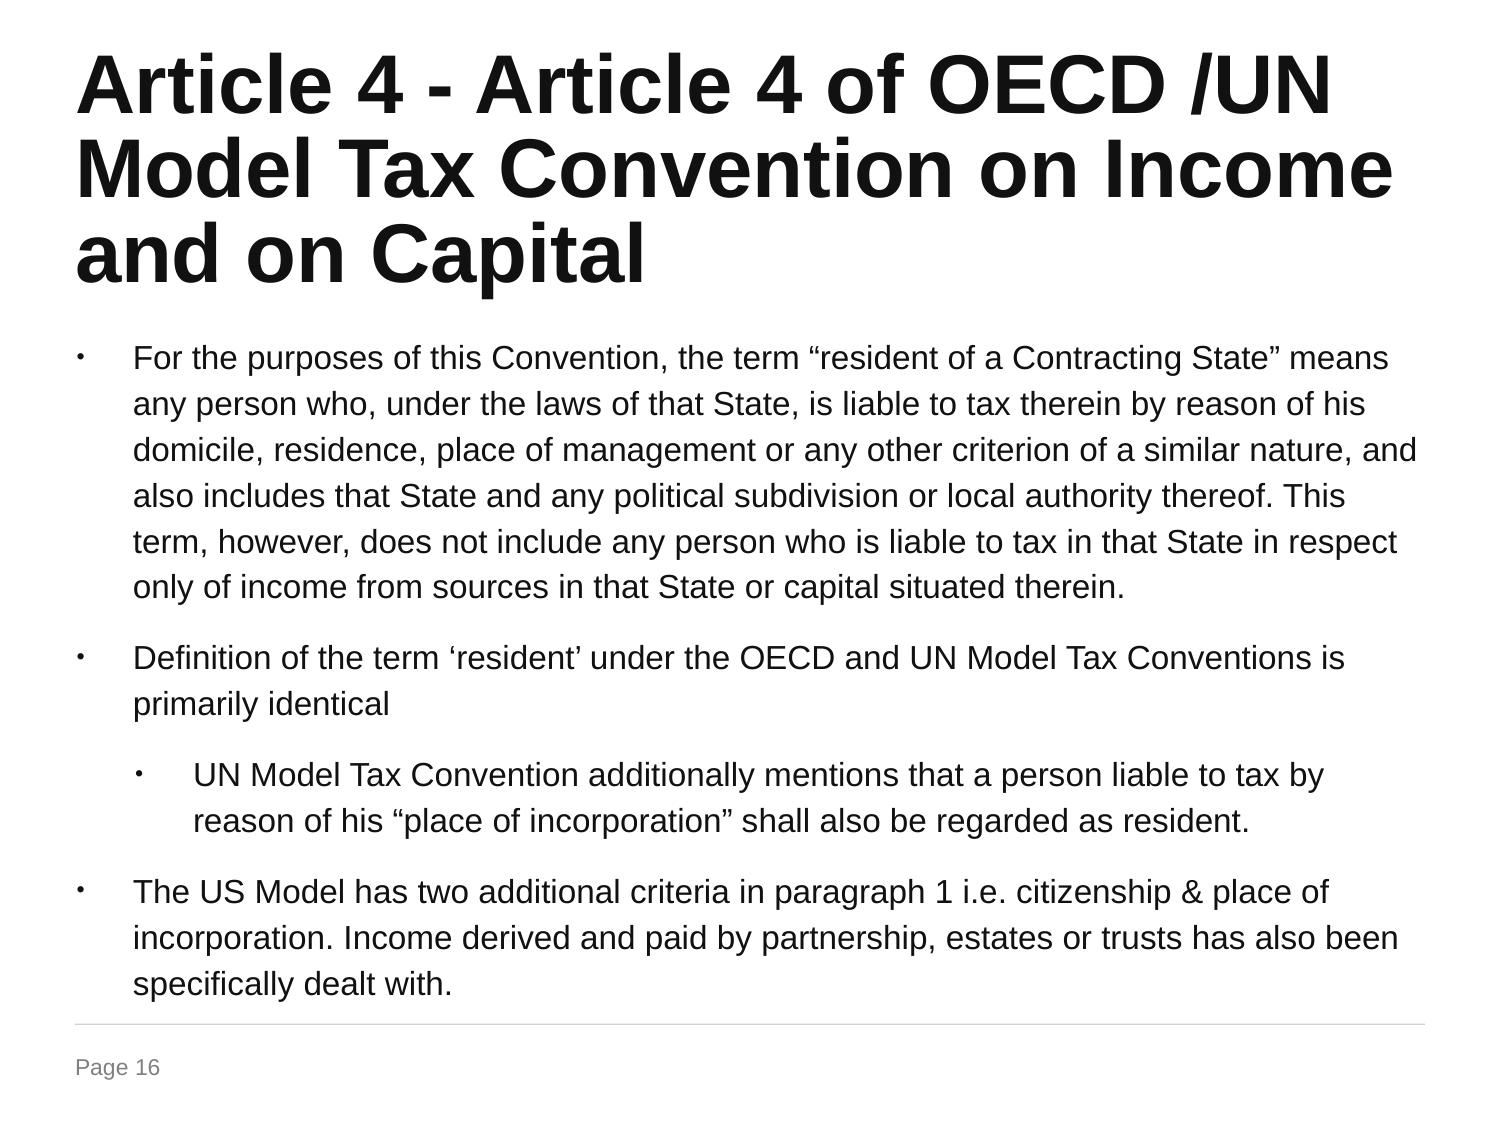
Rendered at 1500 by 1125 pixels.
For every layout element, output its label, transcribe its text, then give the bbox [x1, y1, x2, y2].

list For the purposes of this Convention, the term “resident of a Contracting State” means any person who, under the laws of that State, is liable to tax therein by reason of his domicile, residence, place of management or any other criterion of a similar nature, and also includes that State and any political subdivision or local authority thereof. This term, however, does not include any person who is liable to tax in that State in respect only of income from sources in that State or capital situated therein. Definition of the term ‘resident’ under the OECD and UN Model Tax Conventions is primarily identical UN Model Tax Convention additionally mentions that a person liable to tax by reason of his “place of incorporation” shall also be regarded as resident. The US Model has two additional criteria in paragraph 1 i.e. citizenship & place of incorporation. Income derived and paid by partnership, estates or trusts has also been specifically dealt with. [76, 330, 1427, 1125]
title Article 4 - Article 4 of OECD /UN Model Tax Convention on Income and on Capital [75, 45, 1425, 187]
